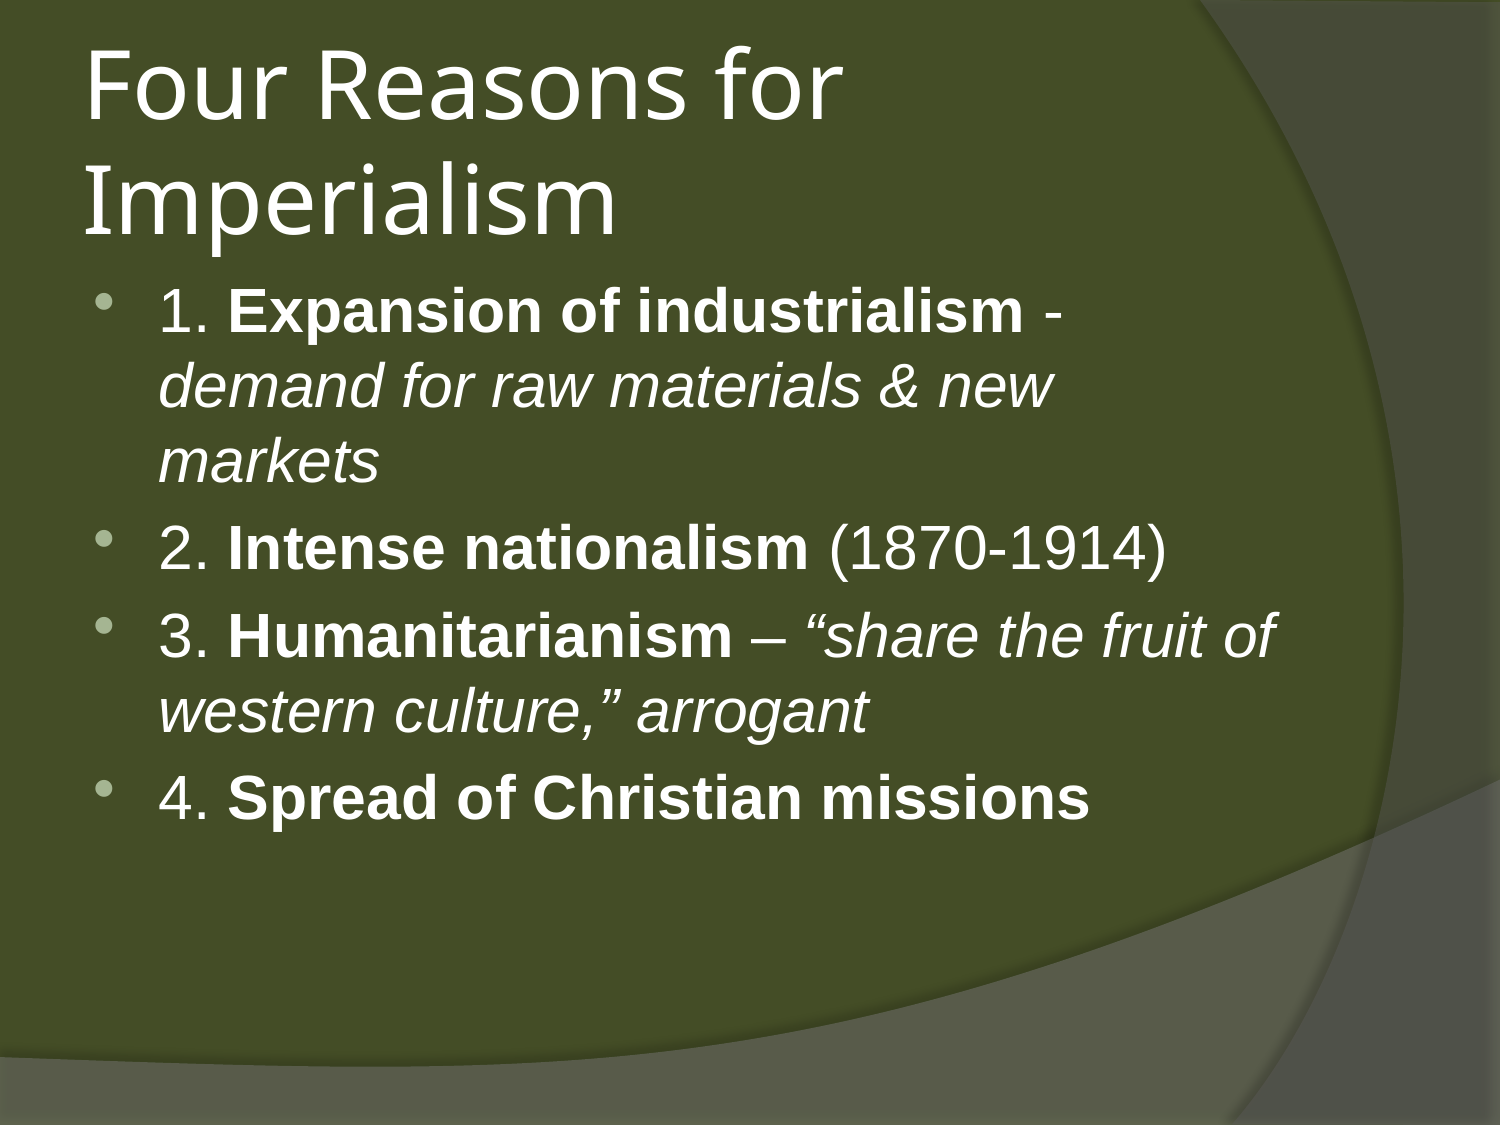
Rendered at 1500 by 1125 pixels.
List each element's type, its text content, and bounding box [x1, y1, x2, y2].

list 1. Expansion of industrialism -demand for raw materials & new markets 2. Intense nationalism (1870-1914) 3. Humanitarianism – “share the fruit of western culture,” arrogant 4. Spread of Christian missions [75, 262, 1300, 1005]
title Four Reasons for Imperialism [75, 45, 1300, 233]
